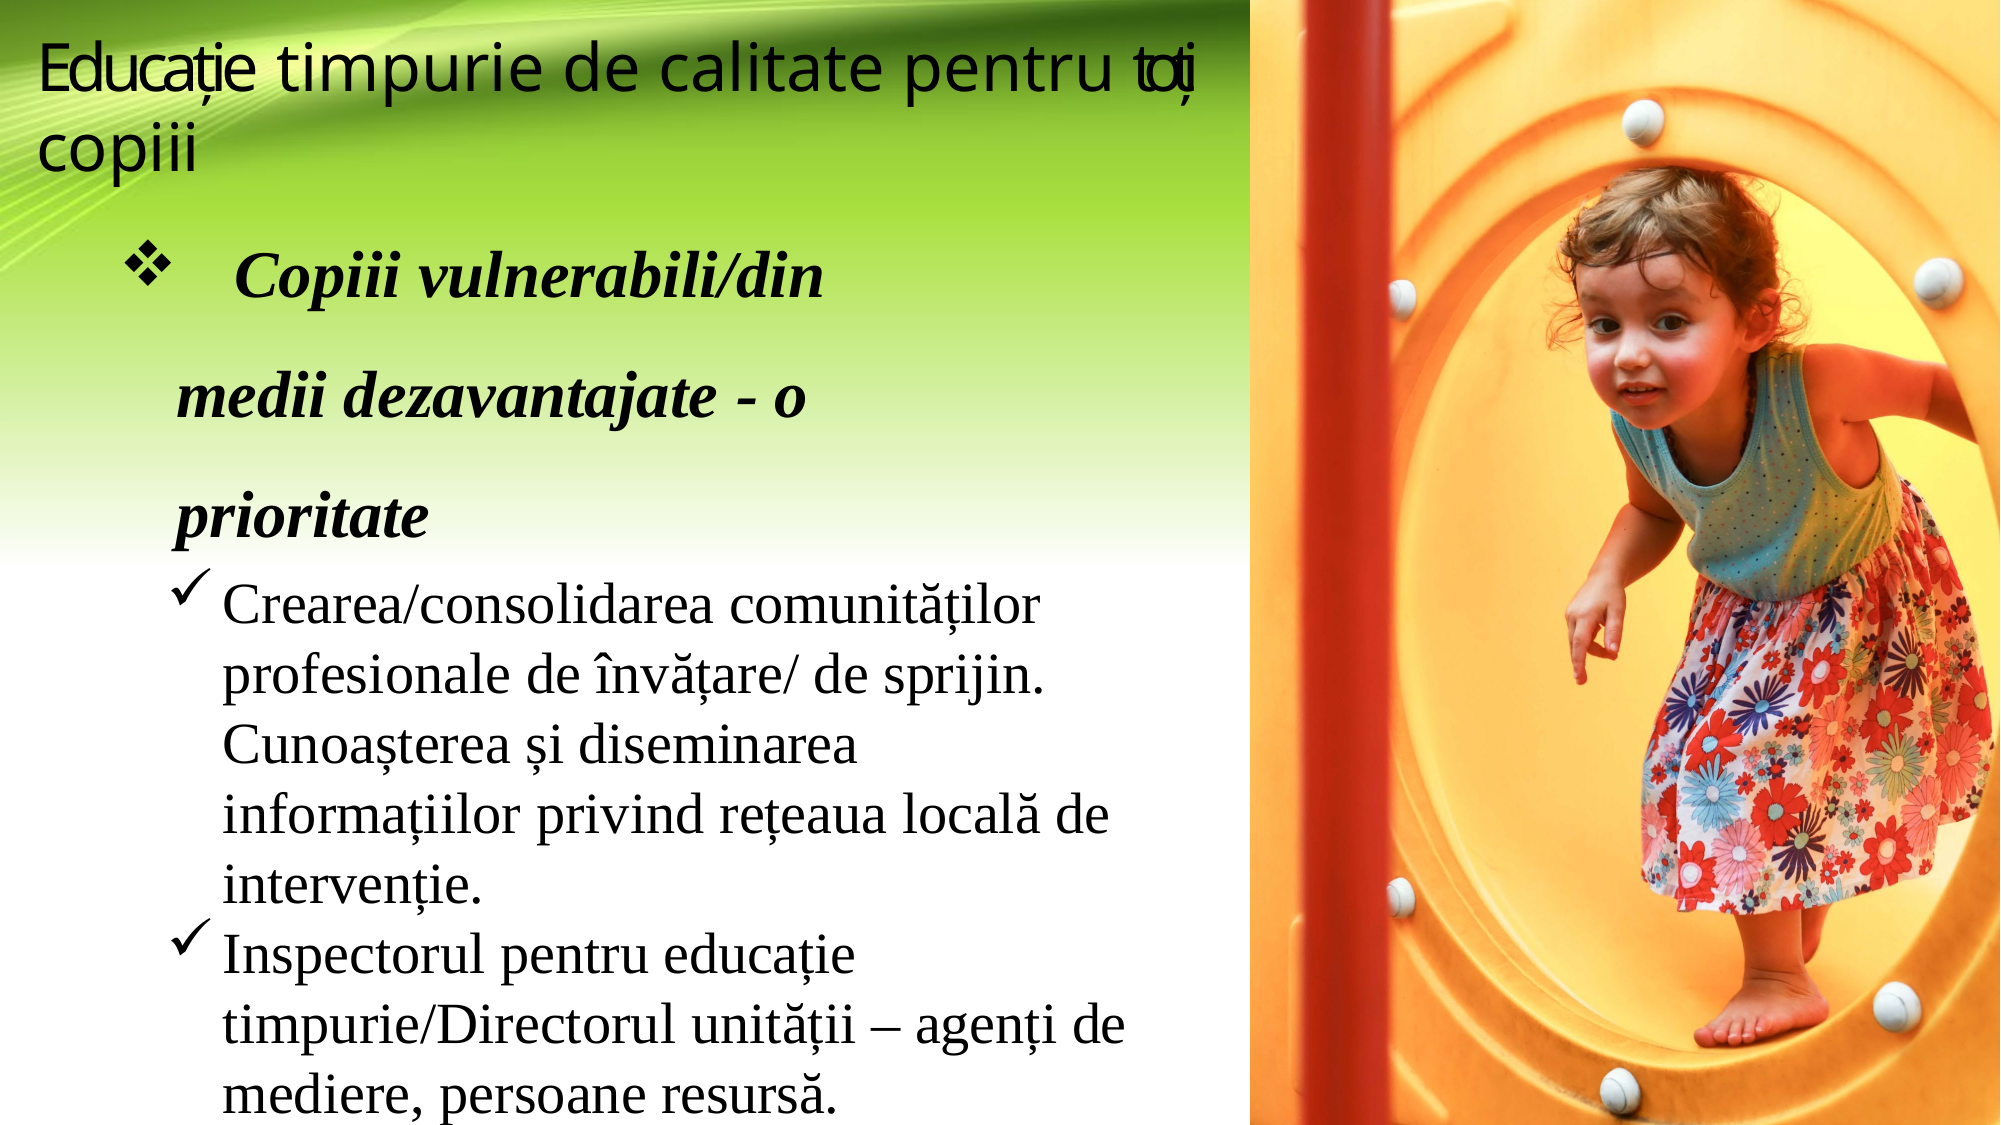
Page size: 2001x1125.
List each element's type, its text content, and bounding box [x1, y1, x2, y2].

title Educație timpurie de calitate pentru toți copiii [34, 22, 1189, 213]
picture [0, 0, 2000, 1125]
text_box Copiii vulnerabili/din medii dezavantajate - o prioritate Crearea/consolidarea comunităților profesionale de învățare/ de sprijin. Cunoașterea și diseminarea informațiilor privind rețeaua locală de intervenție. Inspectorul pentru educație timpurie/Directorul unității – agenți de mediere, persoane resursă. [117, 188, 1128, 1125]
